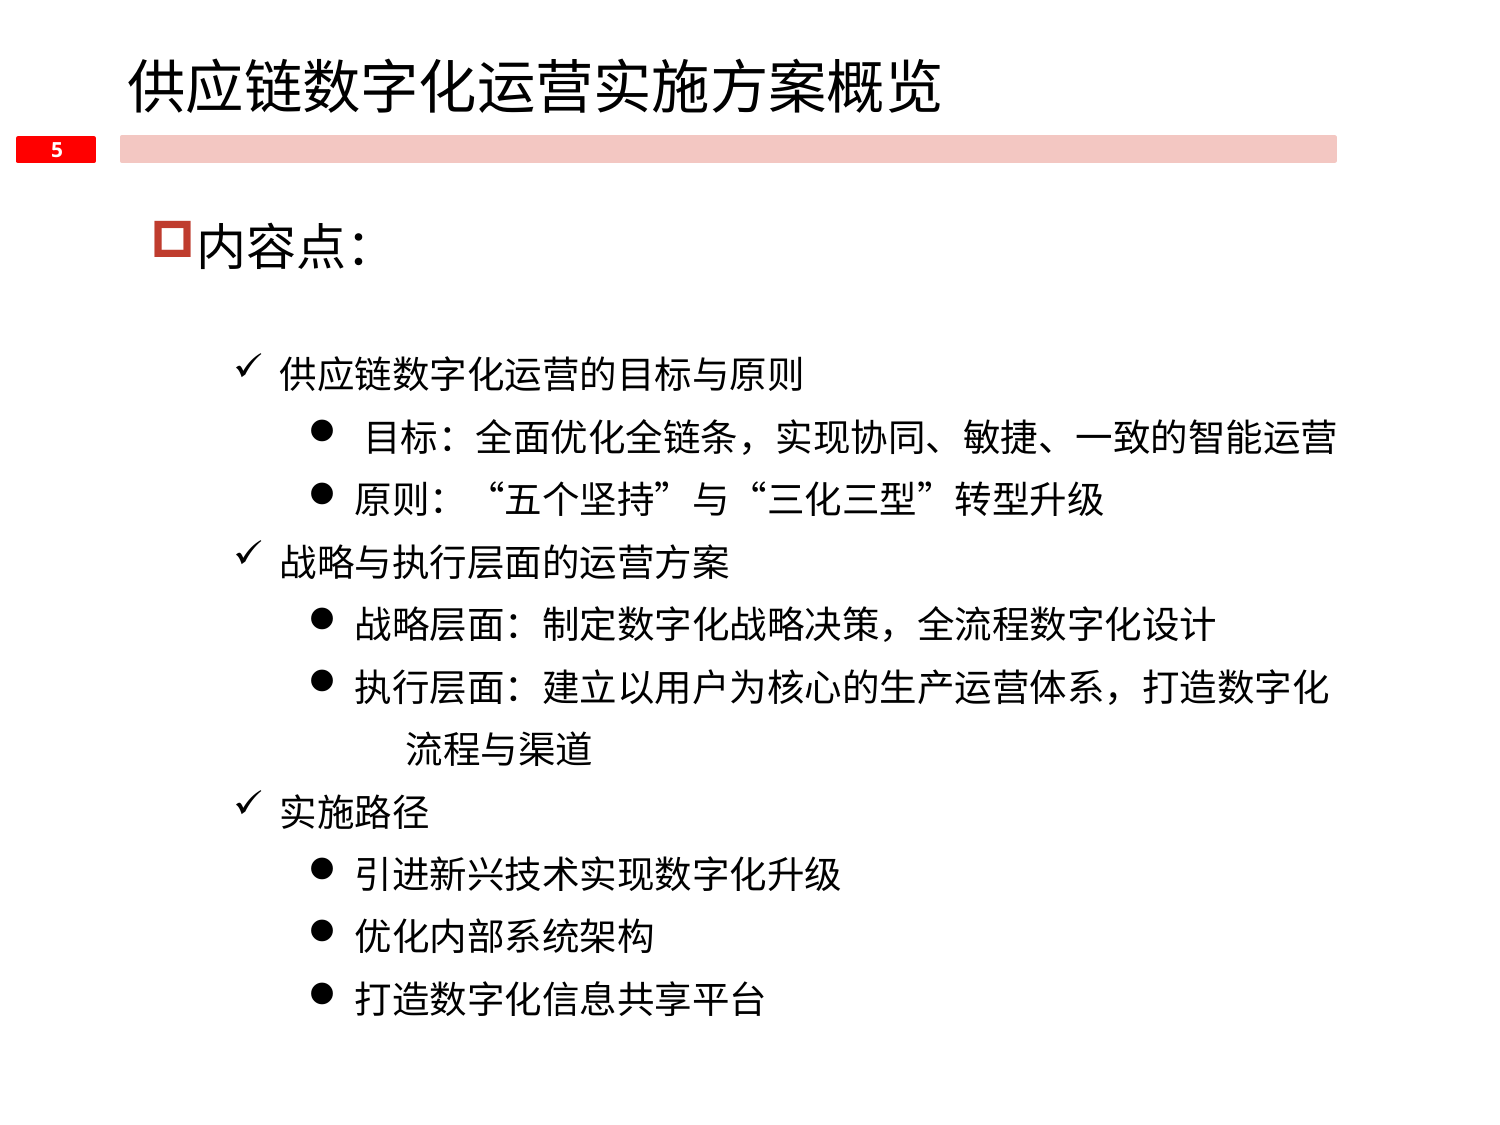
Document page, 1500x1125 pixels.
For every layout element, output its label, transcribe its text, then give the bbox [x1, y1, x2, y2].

text_box 供应链数字化运营的目标与原则 目标：全面优化全链条，实现协同、敏捷、一致的智能运营 原则：“五个坚持”与“三化三型”转型升级 战略与执行层面的运营方案 战略层面：制定数字化战略决策，全流程数字化设计 执行层面：建立以用户为核心的生产运营体系，打造数字化 流程与渠道 实施路径 引进新兴技术实现数字化升级 优化内部系统架构 打造数字化信息共享平台 [218, 326, 1382, 1029]
text_box 内容点： [135, 207, 1120, 302]
text_box 供应链数字化运营实施方案概览 [112, 42, 959, 128]
text_box [17, 129, 97, 189]
